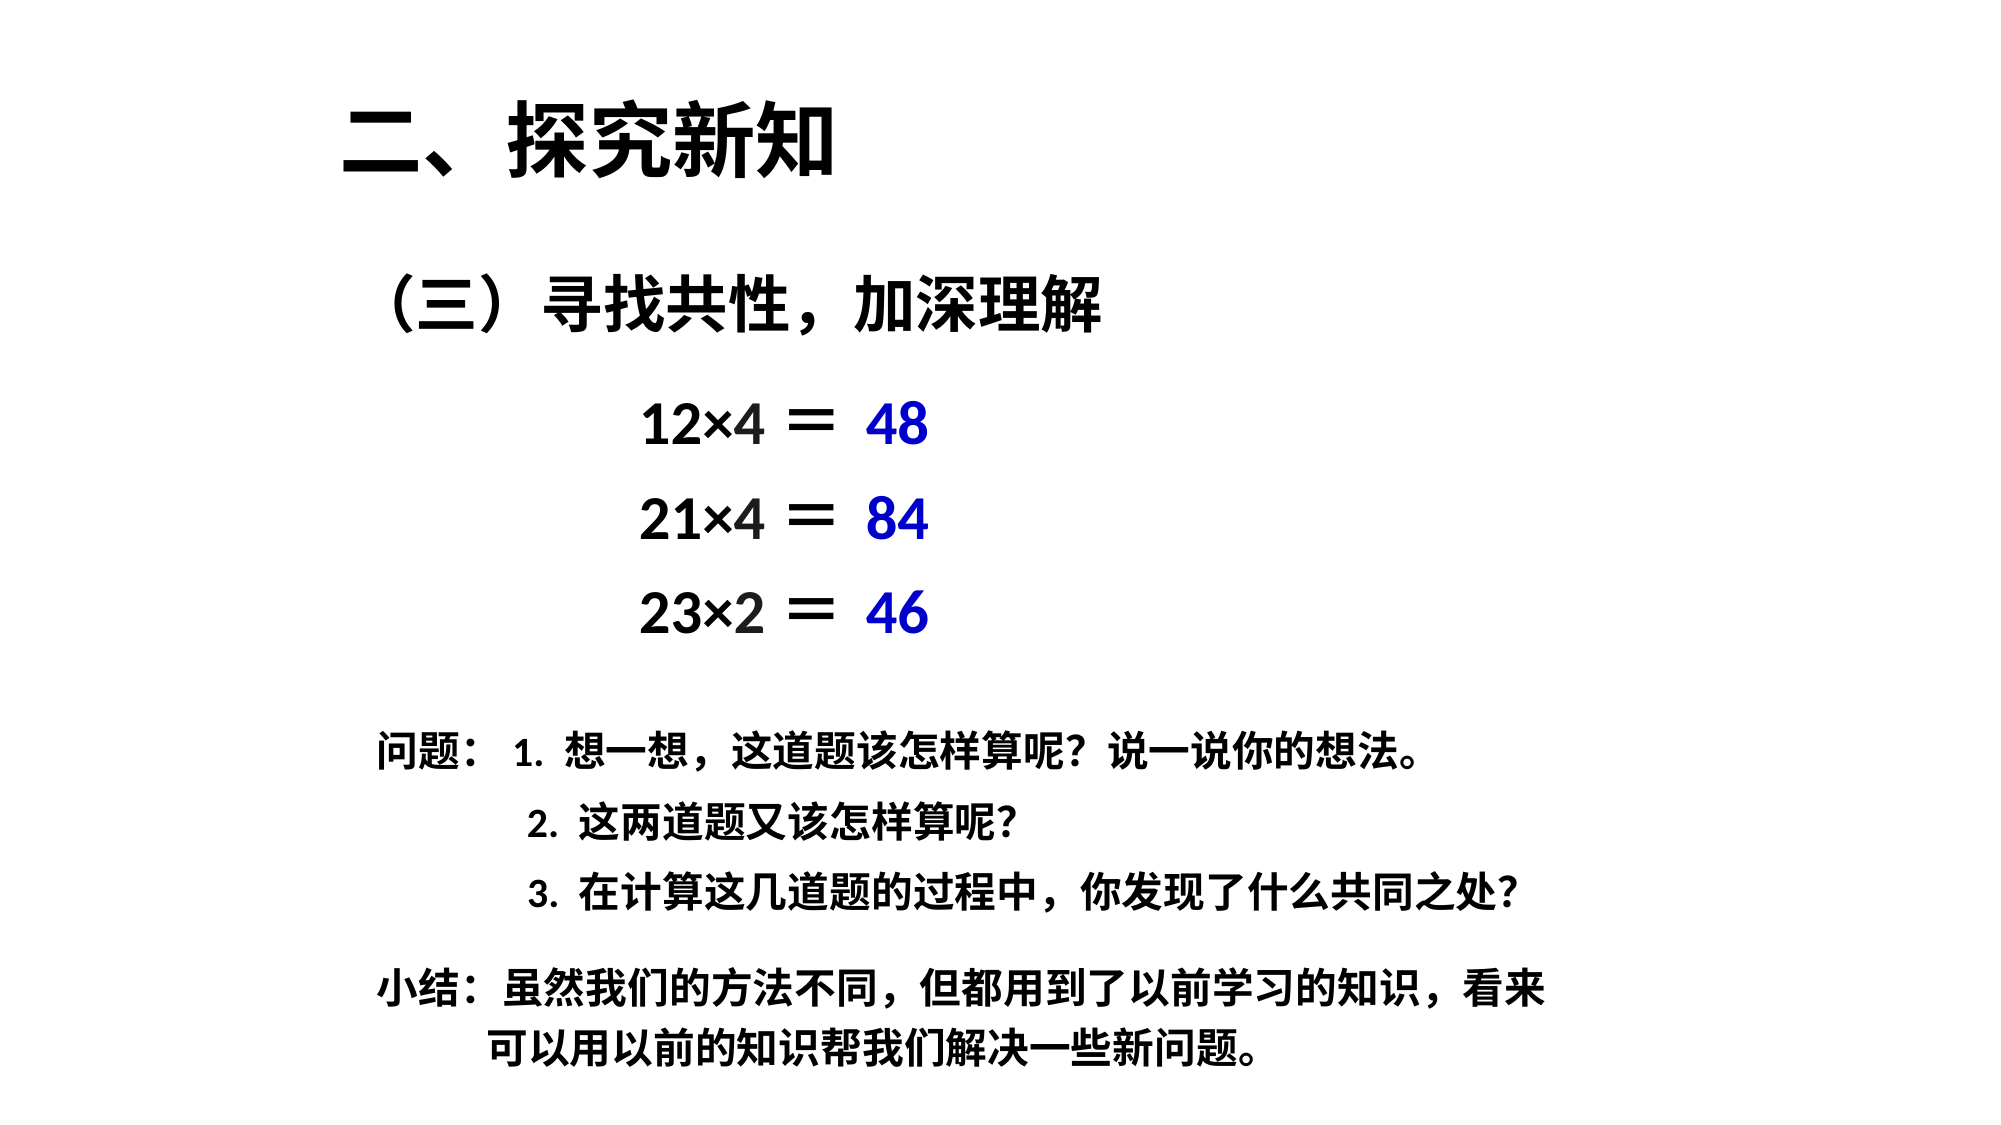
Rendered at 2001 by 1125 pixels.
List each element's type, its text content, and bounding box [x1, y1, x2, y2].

text_box 二、探究新知 [324, 68, 1331, 208]
text_box 3. 在计算这几道题的过程中，你发现了什么共同之处？ [362, 844, 1662, 939]
text_box 46 [851, 549, 945, 654]
text_box 23×2＝ [624, 549, 851, 654]
text_box 84 [851, 454, 945, 549]
text_box 12×4＝ [624, 359, 851, 454]
text_box 21×4＝ [624, 454, 851, 549]
text_box （三）寻找共性，加深理解 [338, 255, 1308, 350]
text_box 2. 这两道题又该怎样算呢？ [362, 773, 1721, 868]
text_box 48 [851, 359, 945, 454]
text_box 小结：虽然我们的方法不同，但都用到了以前学习的知识，看来 可以用以前的知识帮我们解决一些新问题。 [362, 950, 1721, 1073]
text_box 问题：1. 想一想，这道题该怎样算呢？说一说你的想法。 [362, 702, 1721, 773]
